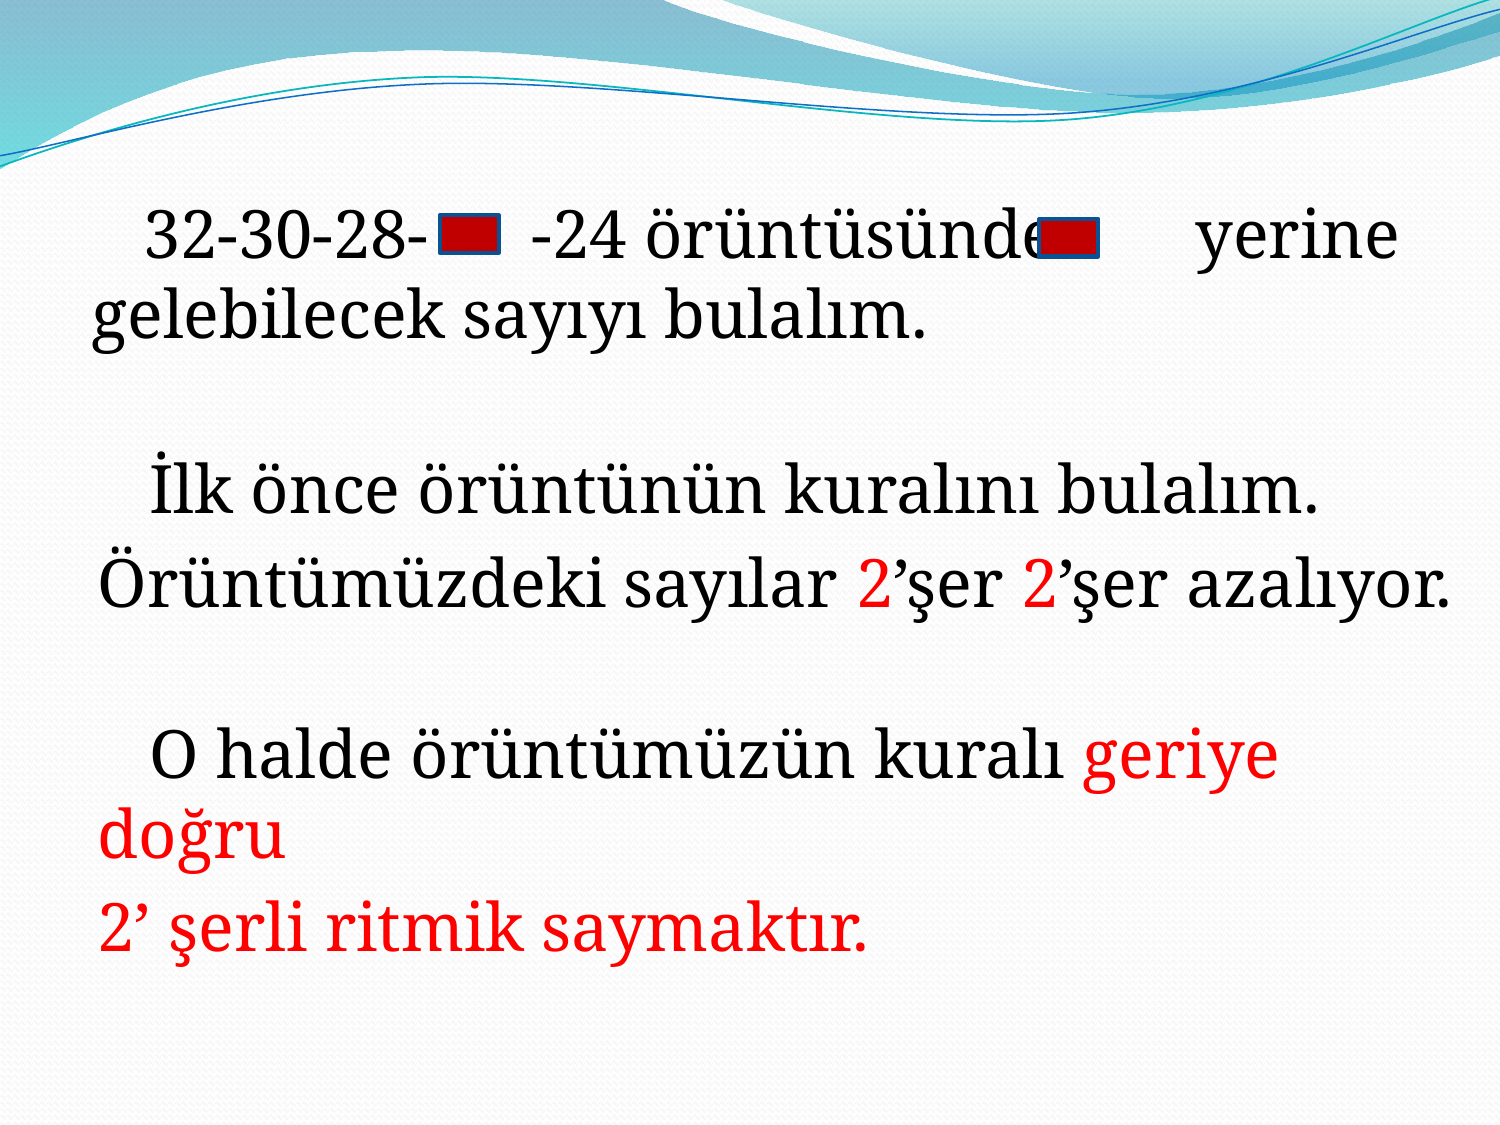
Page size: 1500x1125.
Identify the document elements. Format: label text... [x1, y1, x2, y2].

text_box [1037, 217, 1100, 259]
text_box [438, 213, 501, 255]
list 32-30-28- -24 örüntüsünde yerine gelebilecek sayıyı bulalım. [76, 184, 1427, 386]
text_box O halde örüntümüzün kuralı geriye doğru 2’ şerli ritmik saymaktır. [82, 704, 1479, 926]
text_box İlk önce örüntünün kuralını bulalım. Örüntümüzdeki sayılar 2’şer 2’şer azalıyor. [82, 439, 1479, 662]
